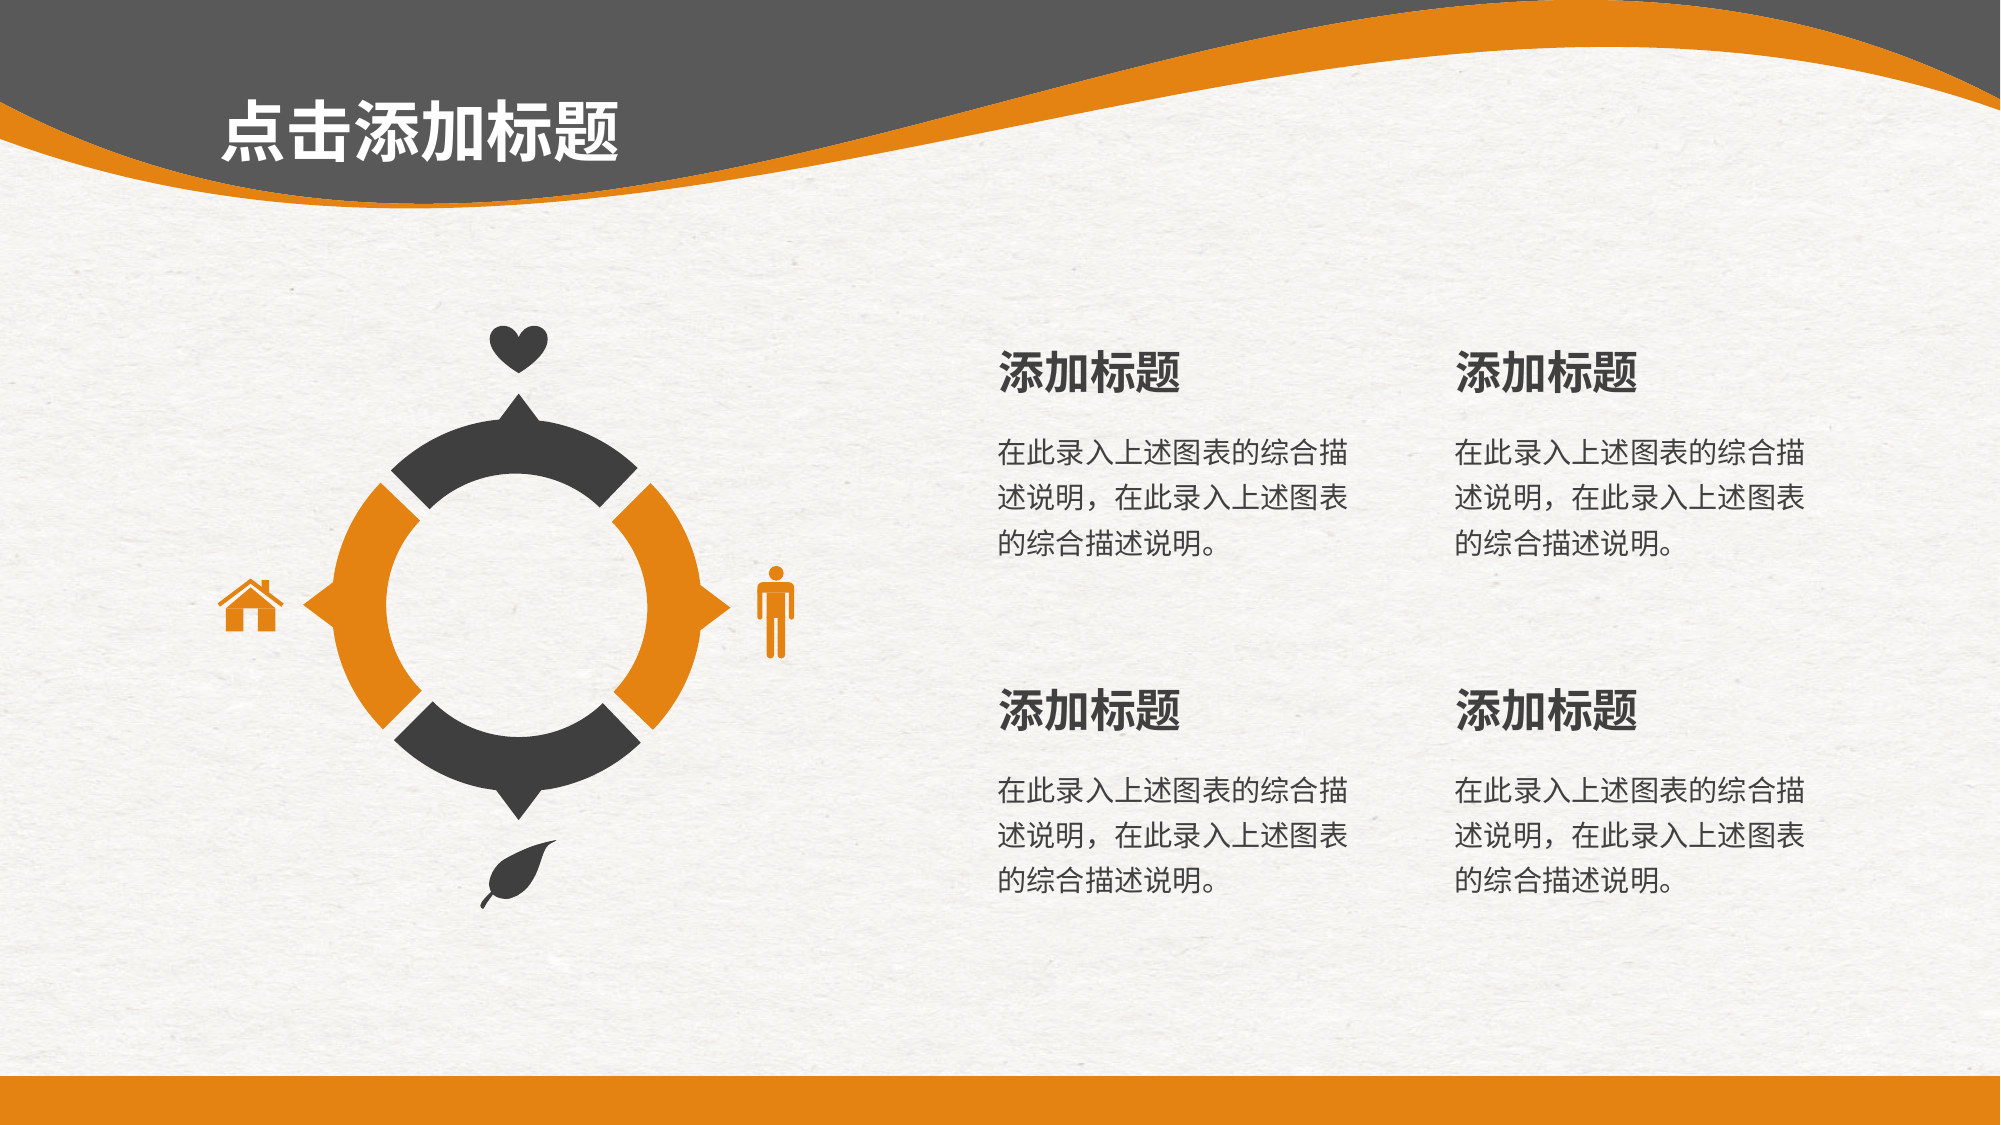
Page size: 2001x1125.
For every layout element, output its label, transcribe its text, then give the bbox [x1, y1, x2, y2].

text_box [301, 481, 424, 731]
text_box [389, 391, 640, 511]
text_box 在此录入上述图表的描述说明，在此录入上述图表的描述说明，在此录入上述图表的描述说明，在此录入上述图表的描述说明，在此录入描述说明。 您的内容打在这里，或者通过复制您的文本后，在此框中选择粘贴，并选择只保留文字。您的内容打在这里，或者通过复制您的文本后。 [0, 47, 2000, 1076]
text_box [480, 840, 557, 909]
text_box [392, 700, 643, 822]
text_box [214, 580, 287, 632]
text_box 添加标题 [983, 336, 1197, 407]
text_box 点击添加标题 [204, 82, 636, 178]
text_box 在此录入上述图表的综合描述说明，在此录入上述图表的综合描述说明。 [982, 753, 1379, 906]
text_box 在此录入上述图表的综合描述说明，在此录入上述图表的综合描述说明。 [1439, 753, 1834, 906]
text_box [488, 324, 549, 375]
text_box 添加标题 [983, 674, 1197, 745]
text_box 添加标题 [1440, 674, 1655, 745]
text_box 添加标题 [1440, 336, 1655, 407]
text_box 在此录入上述图表的综合描述说明，在此录入上述图表的综合描述说明。 [982, 416, 1379, 568]
text_box 在此录入上述图表的综合描述说明，在此录入上述图表的综合描述说明。 [1439, 416, 1834, 568]
text_box [610, 481, 733, 732]
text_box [757, 565, 795, 659]
